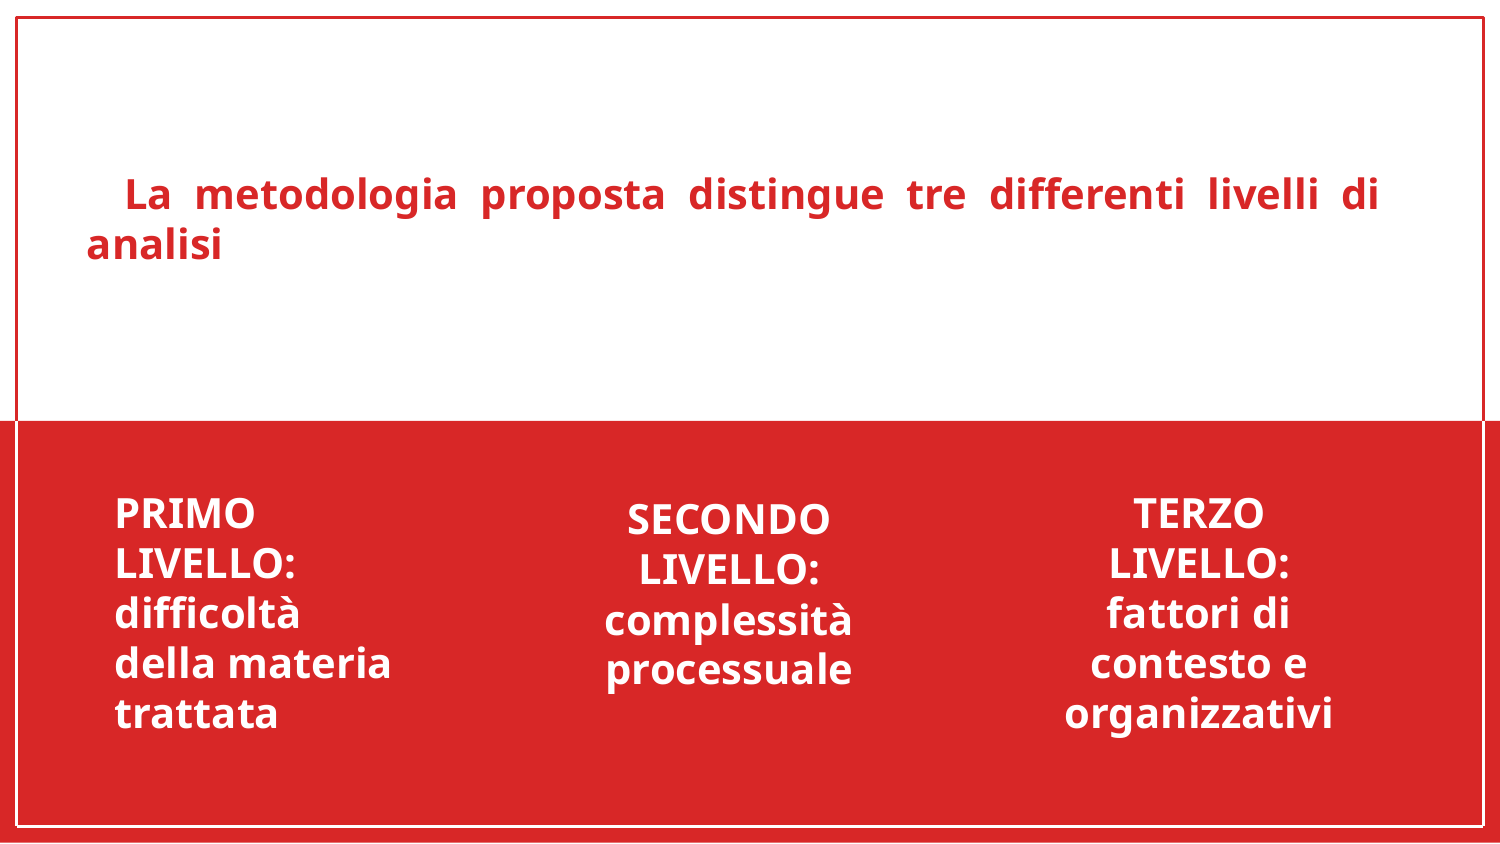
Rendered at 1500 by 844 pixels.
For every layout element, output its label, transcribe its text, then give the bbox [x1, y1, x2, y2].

subtitle SECONDO LIVELLO: complessità processuale [550, 421, 909, 765]
subtitle TERZO LIVELLO: fattori di contesto e organizzativi [1039, 458, 1360, 765]
subtitle PRIMO LIVELLO: difficoltà della materia trattata [99, 458, 420, 765]
title La metodologia proposta distingue tre differenti livelli di analisi [15, 52, 1481, 256]
